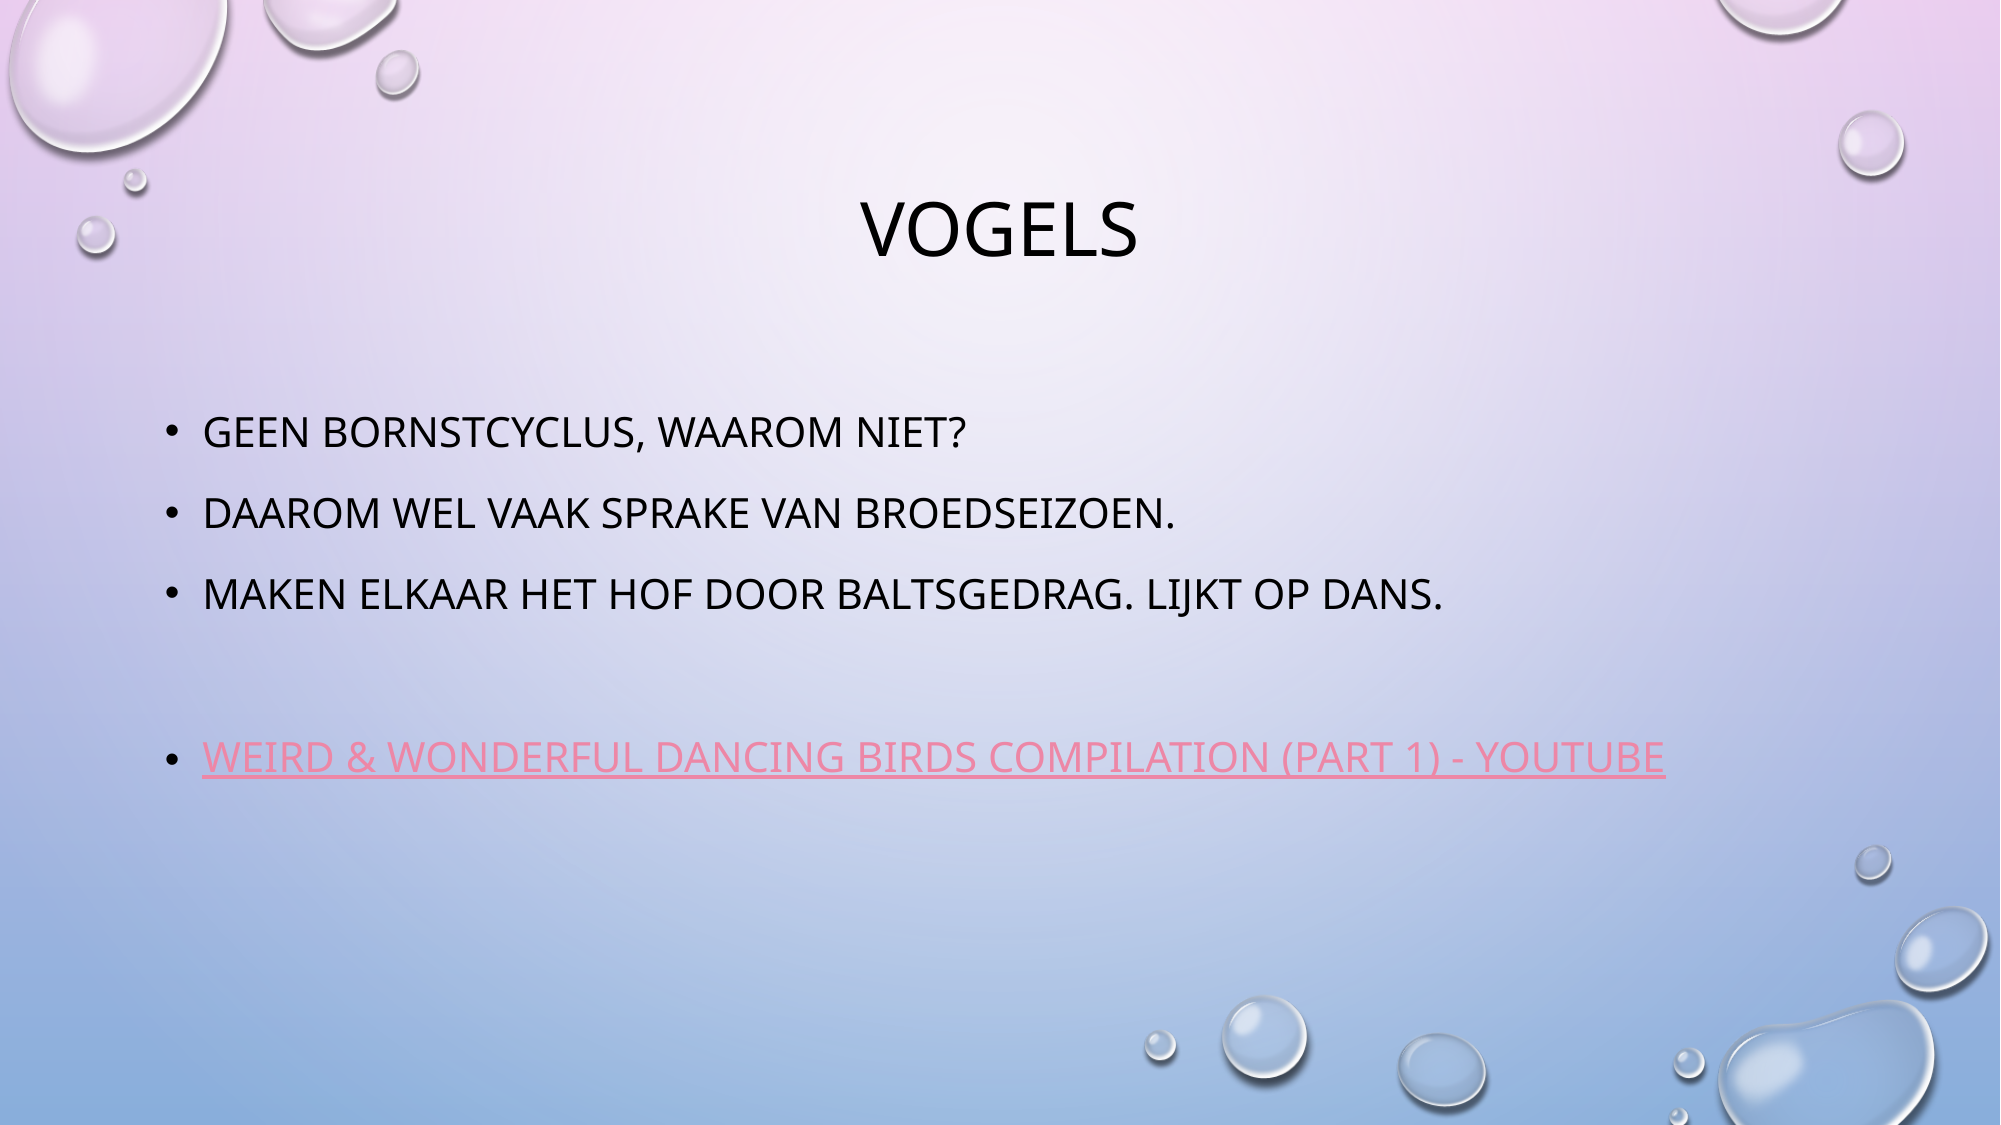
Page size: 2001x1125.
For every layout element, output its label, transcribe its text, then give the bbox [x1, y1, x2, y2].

list Geen bornstcyclus, Waarom niet? Daarom wel vaak sprake van broedseizoen. Maken elkaar het hof door baltsgedrag. Lijkt op dans. Weird & Wonderful Dancing Birds Compilation (Part 1) - YouTube [149, 388, 1850, 950]
title Vogels [149, 101, 1851, 364]
picture [0, 0, 2000, 1125]
